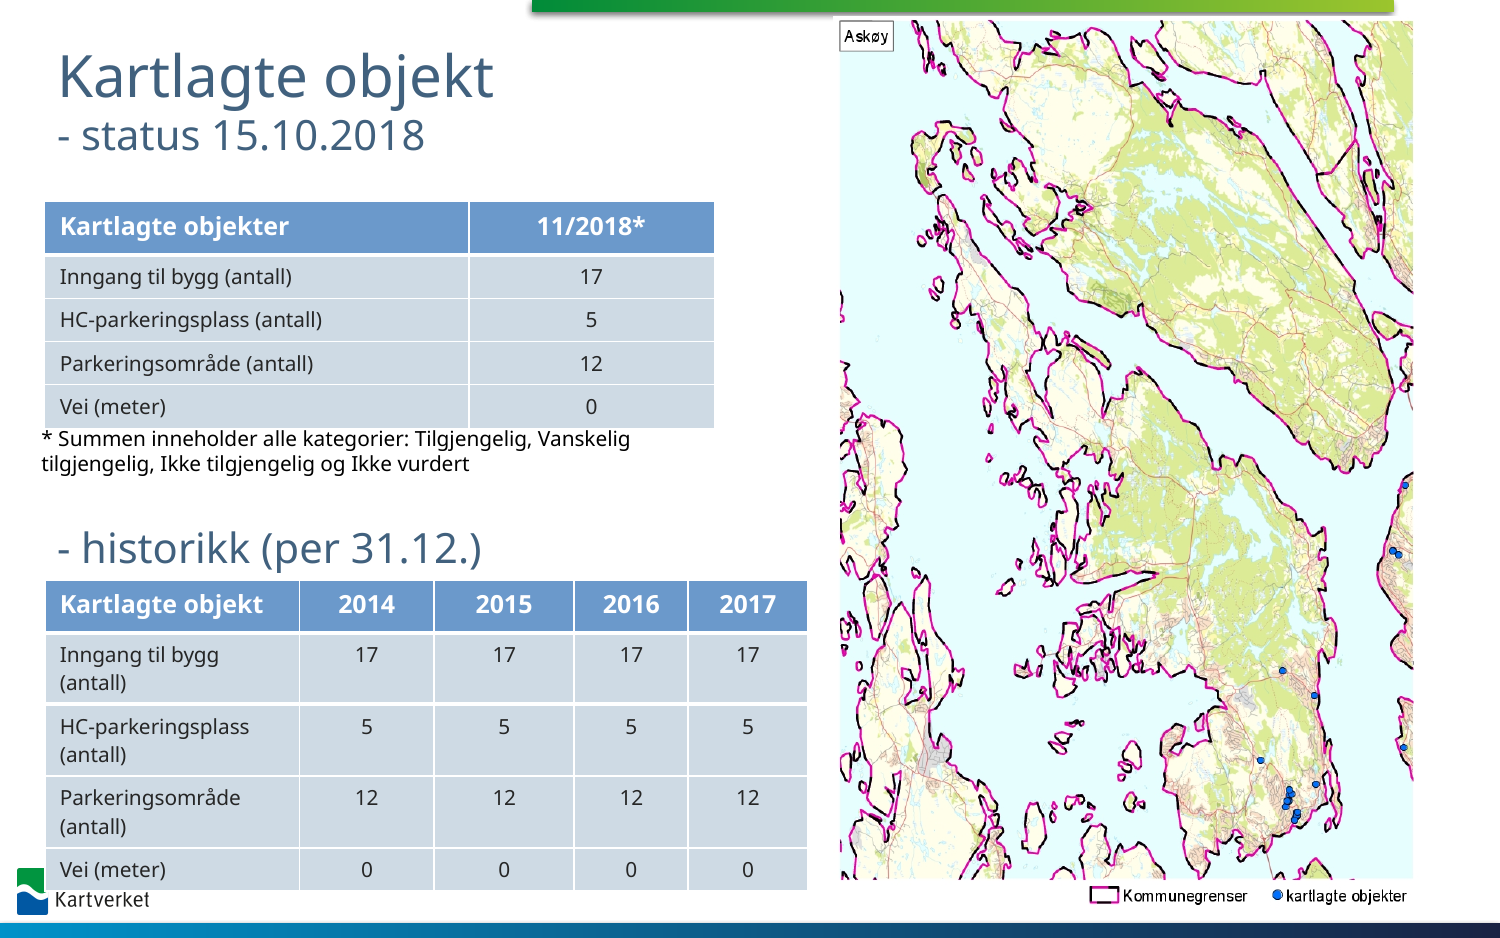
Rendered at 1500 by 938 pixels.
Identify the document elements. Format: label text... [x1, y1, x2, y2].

table_cell 17 [435, 635, 573, 702]
table_header Kartlagte objekter [45, 202, 468, 253]
table_cell Parkeringsområde (antall) [46, 777, 299, 847]
table_cell Vei (meter) [45, 385, 468, 417]
table_header 2015 [435, 581, 573, 631]
table_cell 17 [575, 635, 687, 702]
picture [833, 16, 1419, 913]
table_cell 5 [470, 299, 714, 341]
table_cell 0 [470, 385, 714, 428]
table_cell 12 [435, 777, 573, 847]
table_cell 0 [689, 849, 807, 890]
table_cell 0 [300, 849, 433, 890]
text_box Kartlagte objekt - status 15.10.2018 [42, 24, 828, 167]
table_header 2016 [575, 581, 687, 631]
table_cell 12 [575, 777, 687, 847]
table_header Kartlagte objekt [46, 581, 299, 631]
table_header 2014 [300, 581, 433, 631]
table_header 11/2018* [470, 202, 714, 253]
table_cell 17 [470, 257, 714, 298]
table_cell Parkeringsområde (antall) [45, 342, 468, 384]
table_cell 5 [689, 706, 807, 775]
text_box - historikk (per 31.12.) [42, 496, 828, 580]
table_cell 5 [300, 706, 433, 775]
table_cell 17 [689, 635, 807, 702]
table_cell 12 [689, 777, 807, 847]
table_header 2017 [689, 581, 807, 631]
table_cell 12 [470, 342, 714, 384]
table_cell 17 [300, 635, 433, 702]
table_cell 0 [435, 849, 573, 890]
table_cell 0 [575, 849, 687, 890]
table_cell Inngang til bygg (antall) [45, 257, 468, 298]
table_cell 5 [435, 706, 573, 775]
table_cell 5 [575, 706, 687, 775]
table_cell Inngang til bygg (antall) [46, 635, 299, 702]
table_cell 12 [300, 777, 433, 847]
table_cell HC-parkeringsplass (antall) [45, 299, 468, 341]
table_cell Vei (meter) [46, 849, 299, 890]
table_cell HC-parkeringsplass (antall) [46, 706, 299, 775]
text_box * Summen inneholder alle kategorier: Tilgjengelig, Vanskelig tilgjengelig, Ikke tilgjengelig og Ikke vurdert [26, 417, 711, 483]
